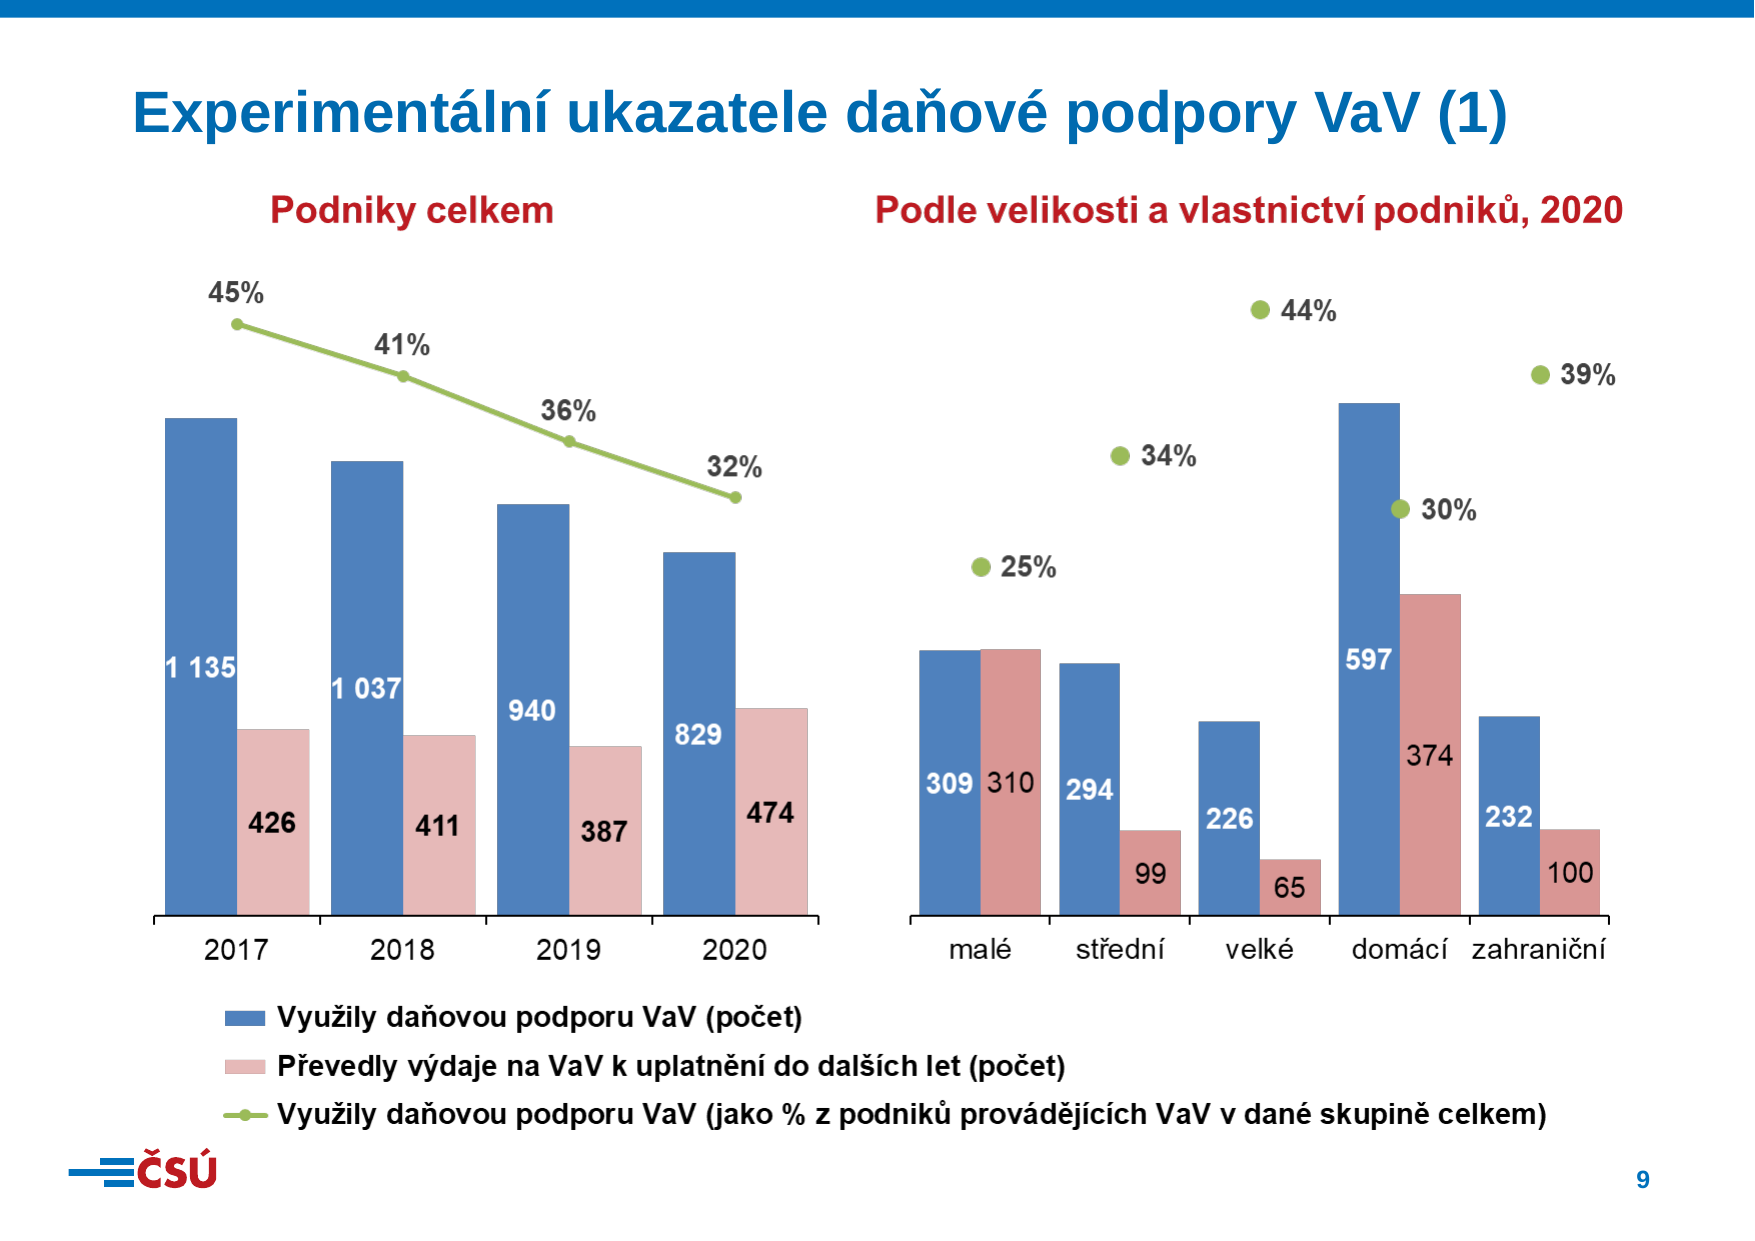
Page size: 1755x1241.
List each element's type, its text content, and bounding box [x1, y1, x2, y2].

list Experimentální ukazatele daňové podpory VaV (1) [132, 73, 1740, 172]
picture [73, 173, 1681, 1141]
